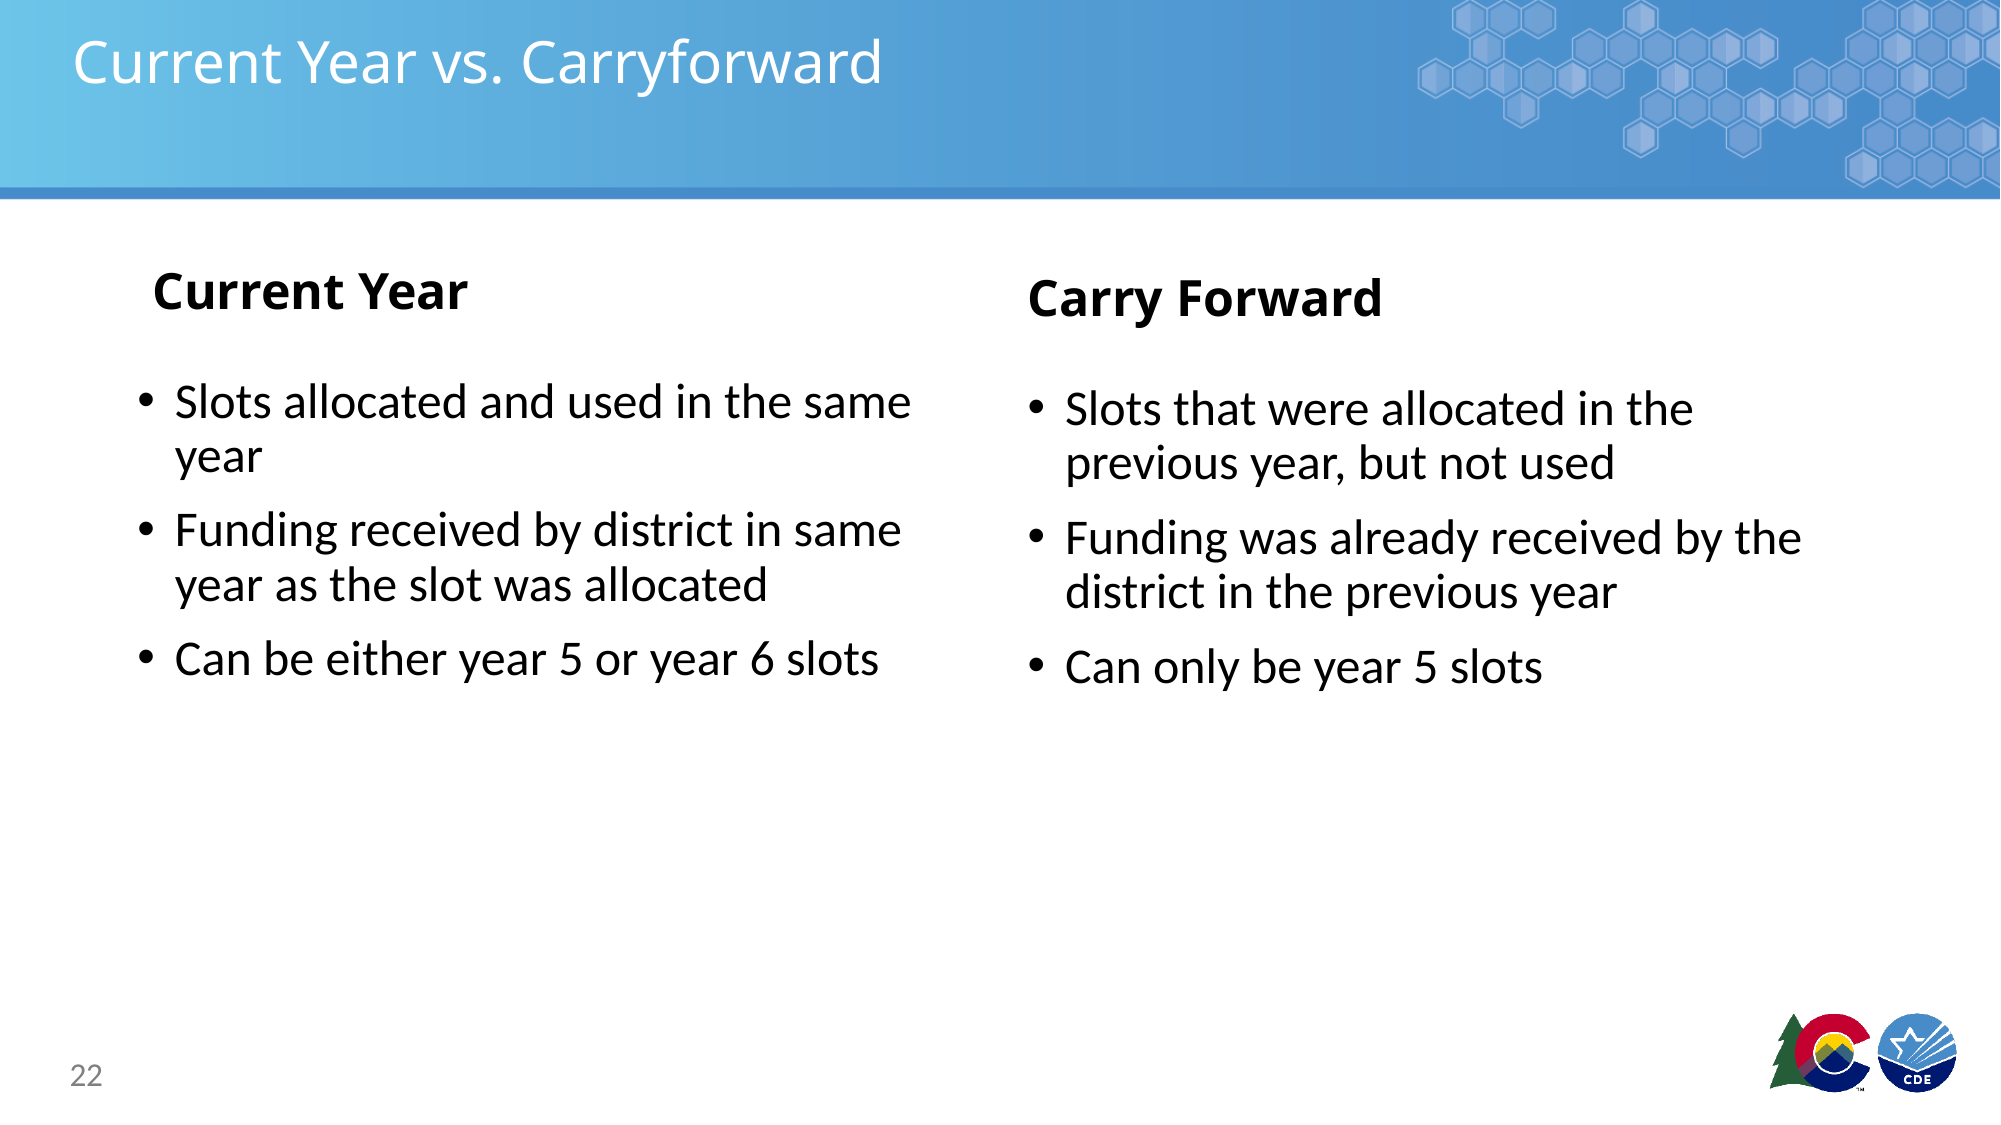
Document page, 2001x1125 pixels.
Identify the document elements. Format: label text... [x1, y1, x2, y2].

list Slots that were allocated in the previous year, but not used Funding was already received by the district in the previous year Can only be year 5 slots [1012, 375, 1863, 969]
slide_number 22 [54, 1042, 505, 1103]
list Slots allocated and used in the same year Funding received by district in same year as the slot was allocated Can be either year 5 or year 6 slots [137, 375, 988, 969]
list Current Year [137, 259, 988, 352]
picture [0, 0, 2000, 200]
title Current Year vs. Carryforward [72, 33, 1396, 182]
picture [1768, 1012, 1957, 1093]
list Carry Forward [1012, 265, 1863, 356]
